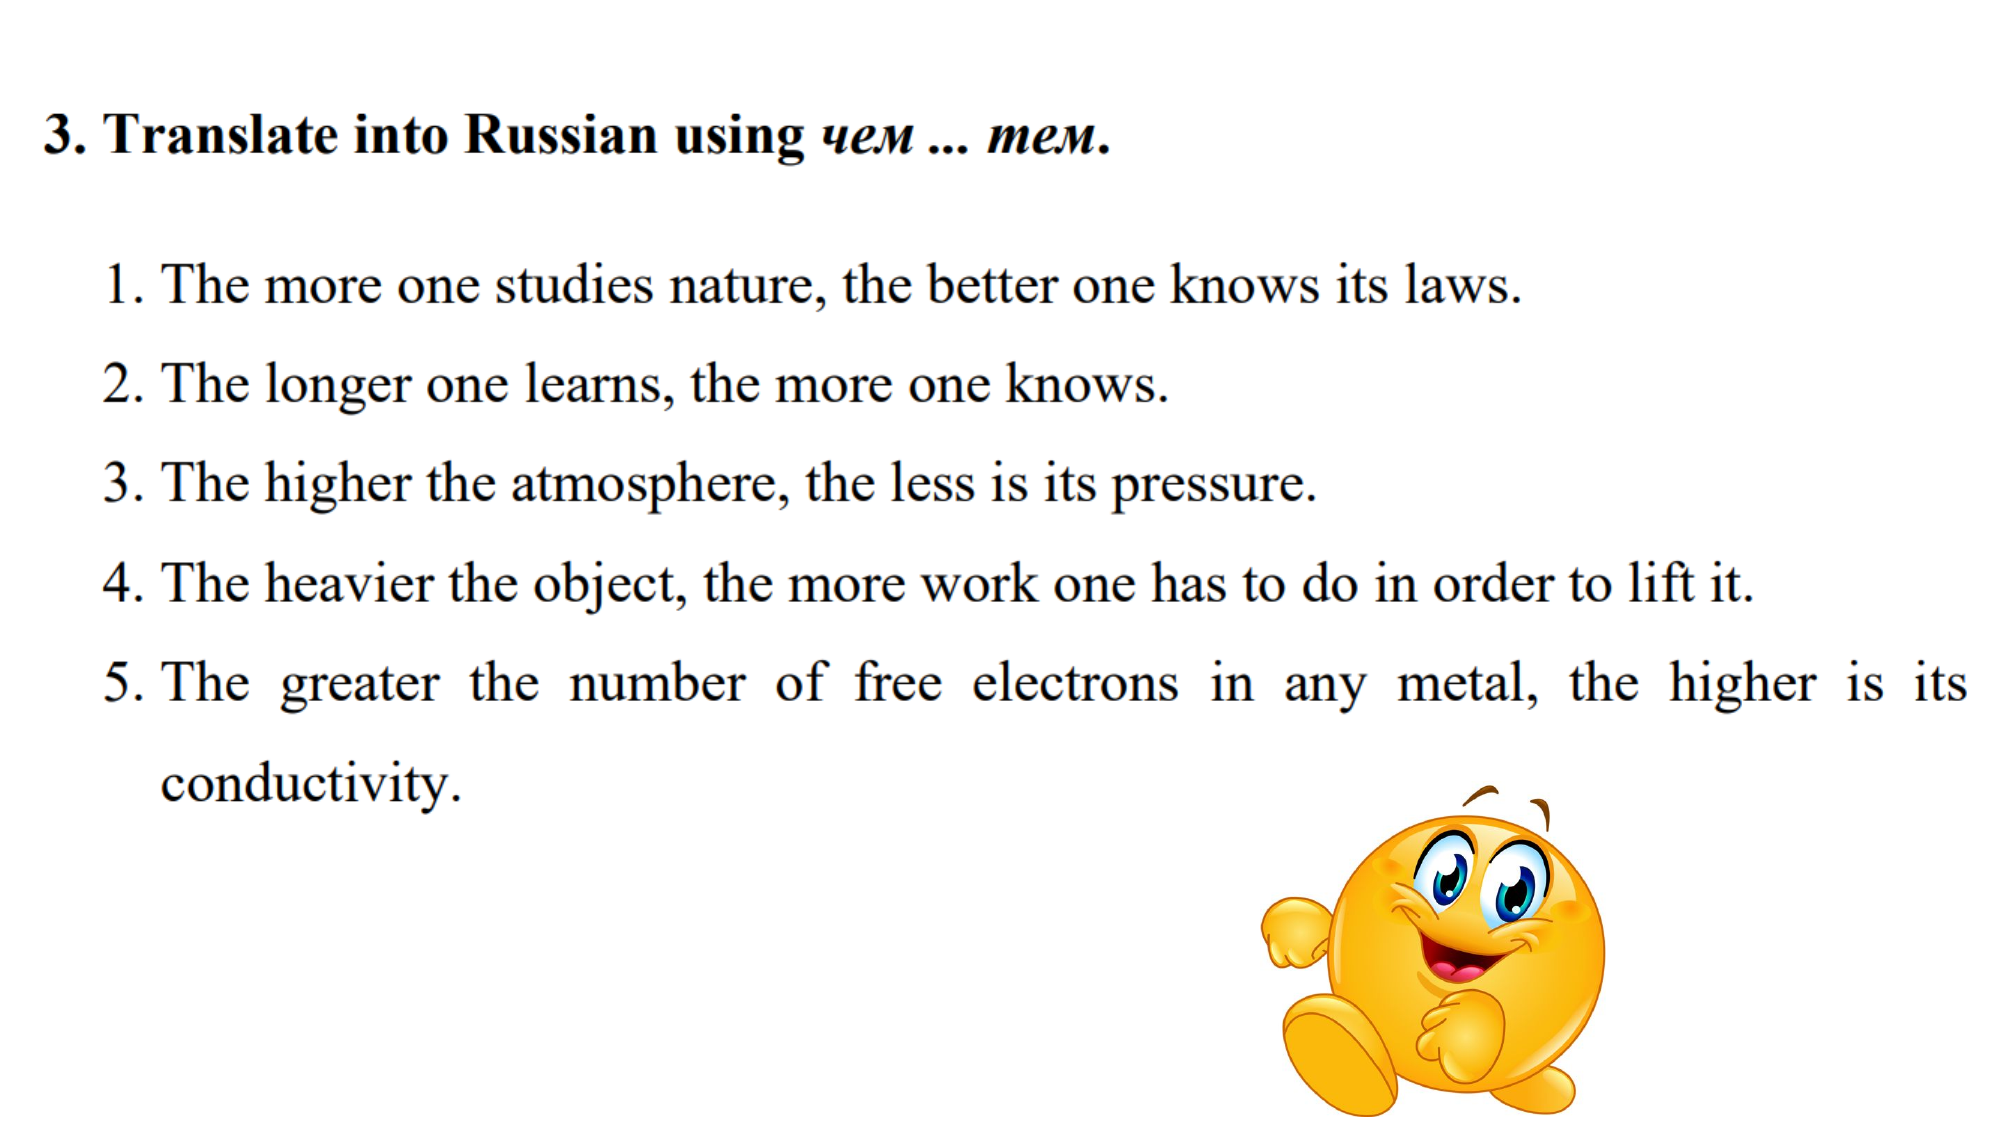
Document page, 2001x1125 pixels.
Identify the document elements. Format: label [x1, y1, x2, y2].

picture [42, 93, 2000, 1117]
